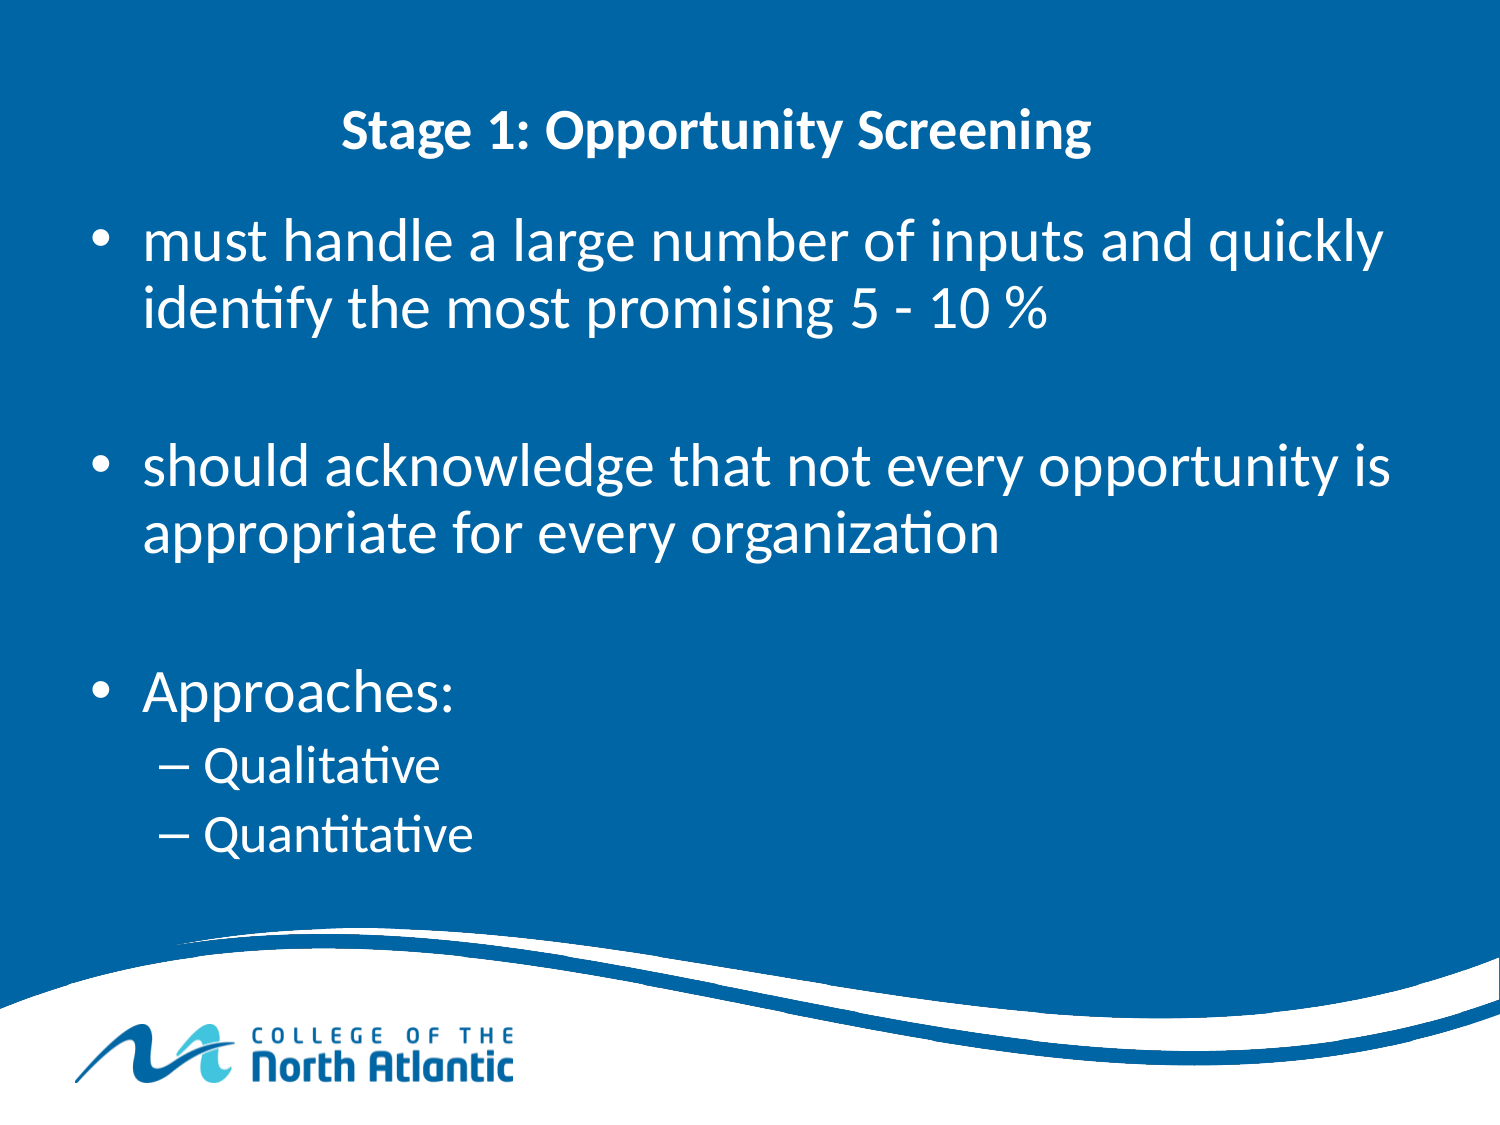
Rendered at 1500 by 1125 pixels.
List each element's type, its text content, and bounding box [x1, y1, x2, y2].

list must handle a large number of inputs and quickly identify the most promising 5 - 10 % should acknowledge that not every opportunity is appropriate for every organization Approaches: Qualitative Quantitative [75, 200, 1463, 875]
title Stage 1: Opportunity Screening [125, 50, 1309, 200]
picture [0, 928, 1500, 1125]
